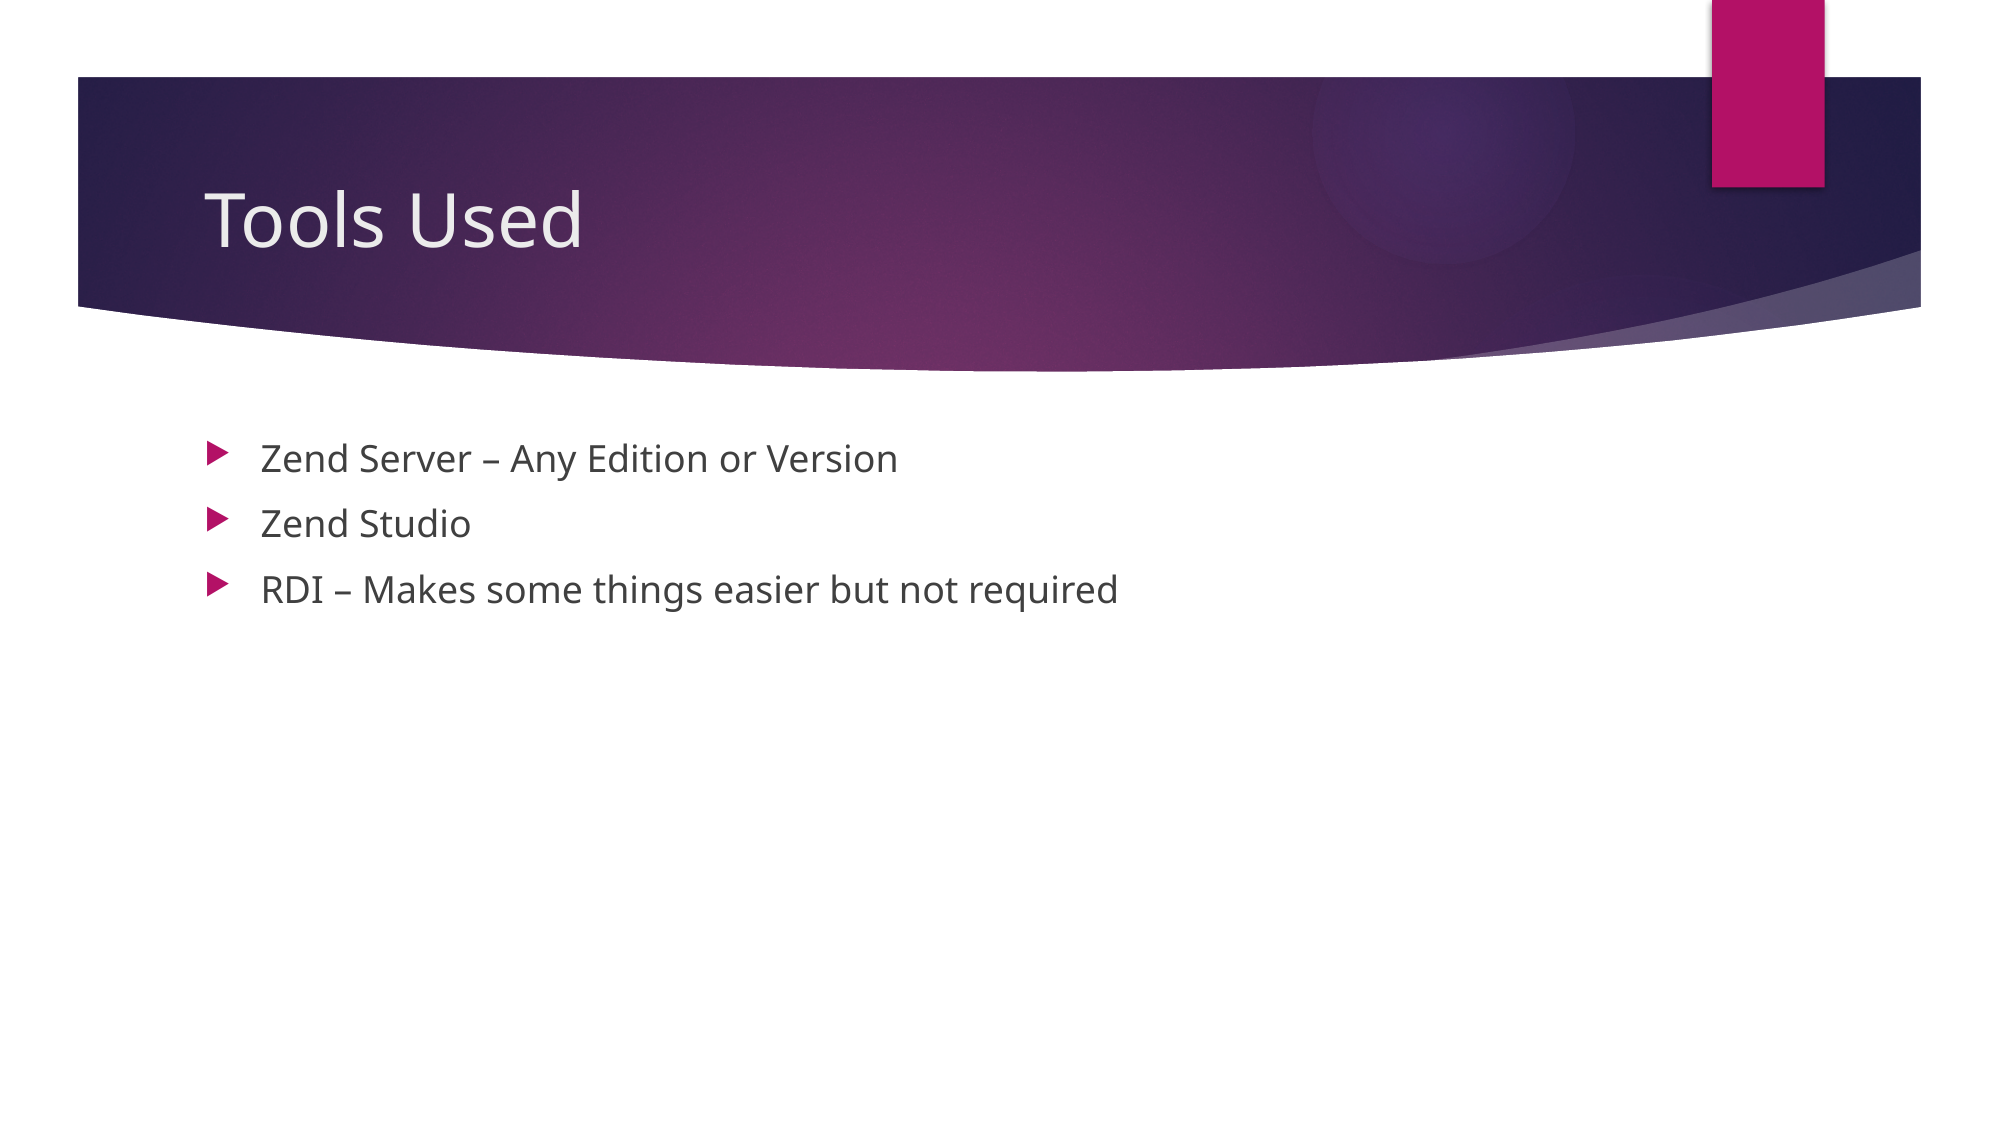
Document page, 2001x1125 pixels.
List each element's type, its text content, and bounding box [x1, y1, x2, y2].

title Tools Used [189, 159, 1627, 276]
list Zend Server – Any Edition or Version Zend Studio RDI – Makes some things easier but not required [189, 427, 1638, 988]
